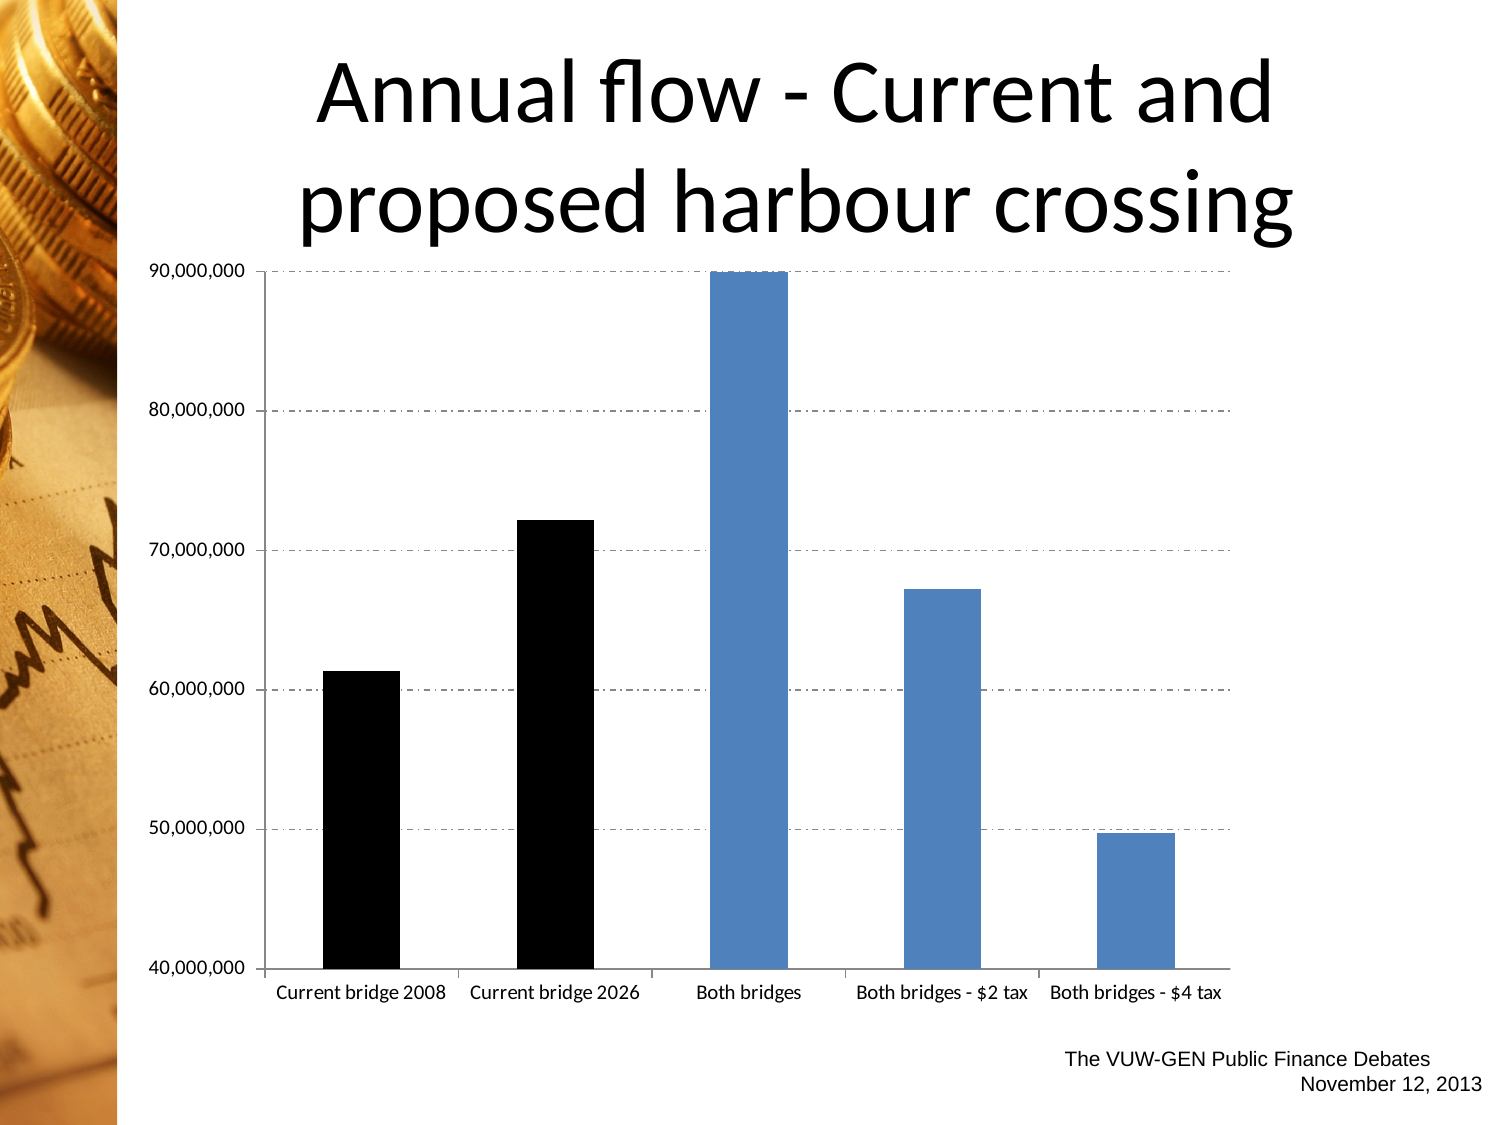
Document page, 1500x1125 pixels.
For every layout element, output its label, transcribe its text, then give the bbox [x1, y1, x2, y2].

text_box Annual flow - Current and proposed harbour crossing [121, 23, 1477, 259]
text_box The VUW-GEN Public Finance Debates November 12, 2013 [667, 1034, 1498, 1106]
chart [116, 245, 1454, 1020]
picture [0, 0, 118, 1125]
